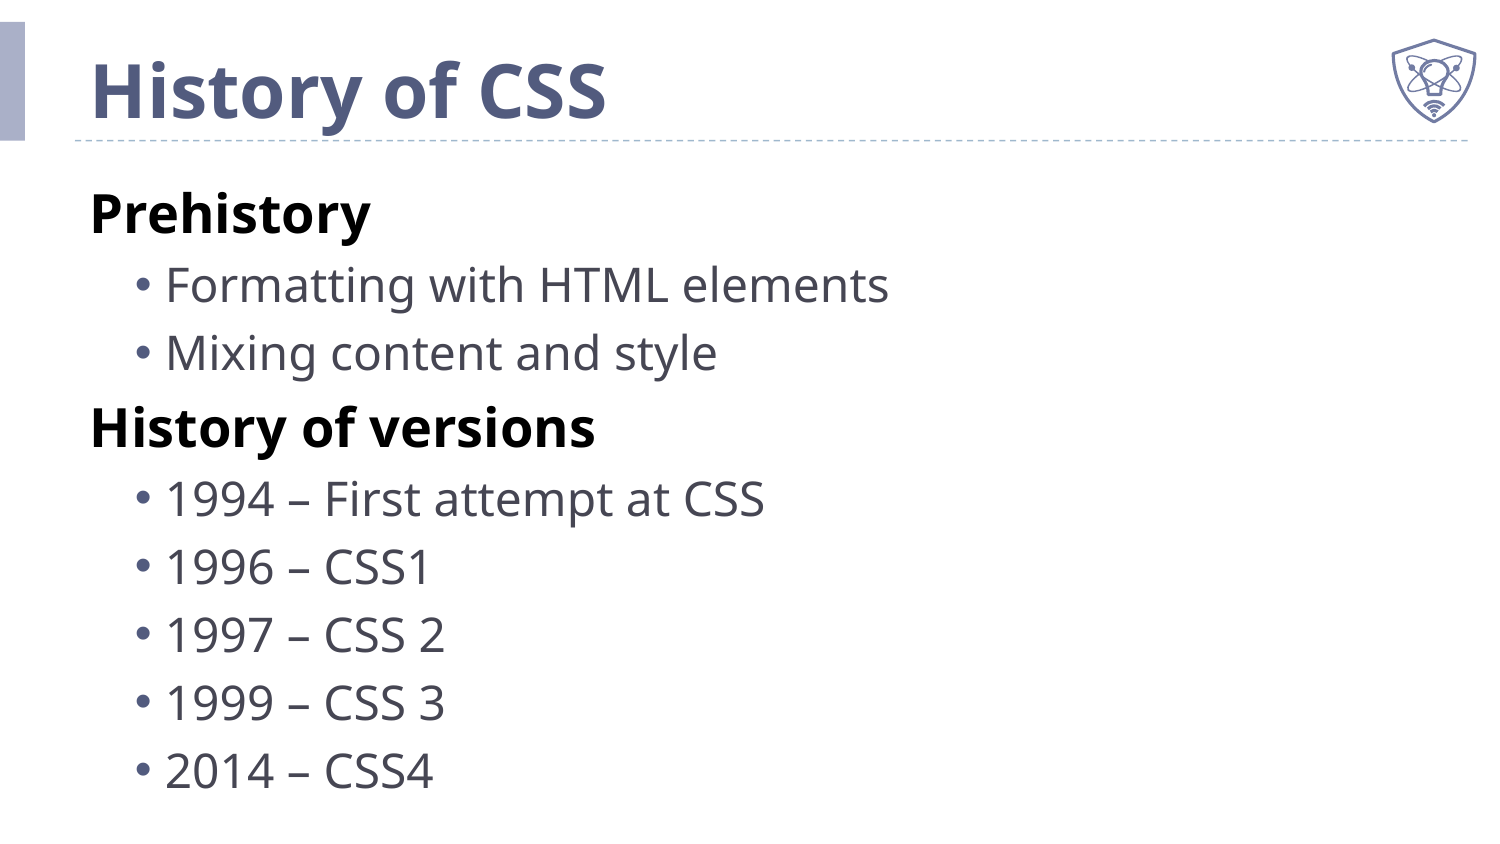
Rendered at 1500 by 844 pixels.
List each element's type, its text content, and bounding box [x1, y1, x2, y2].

title History of CSS [75, 18, 1475, 141]
list Prehistory Formatting with HTML elements Mixing content and style History of versions 1994 – First attempt at CSS 1996 – CSS1 1997 – CSS 2 1999 – CSS 3 2014 – CSS4 [75, 171, 1475, 835]
